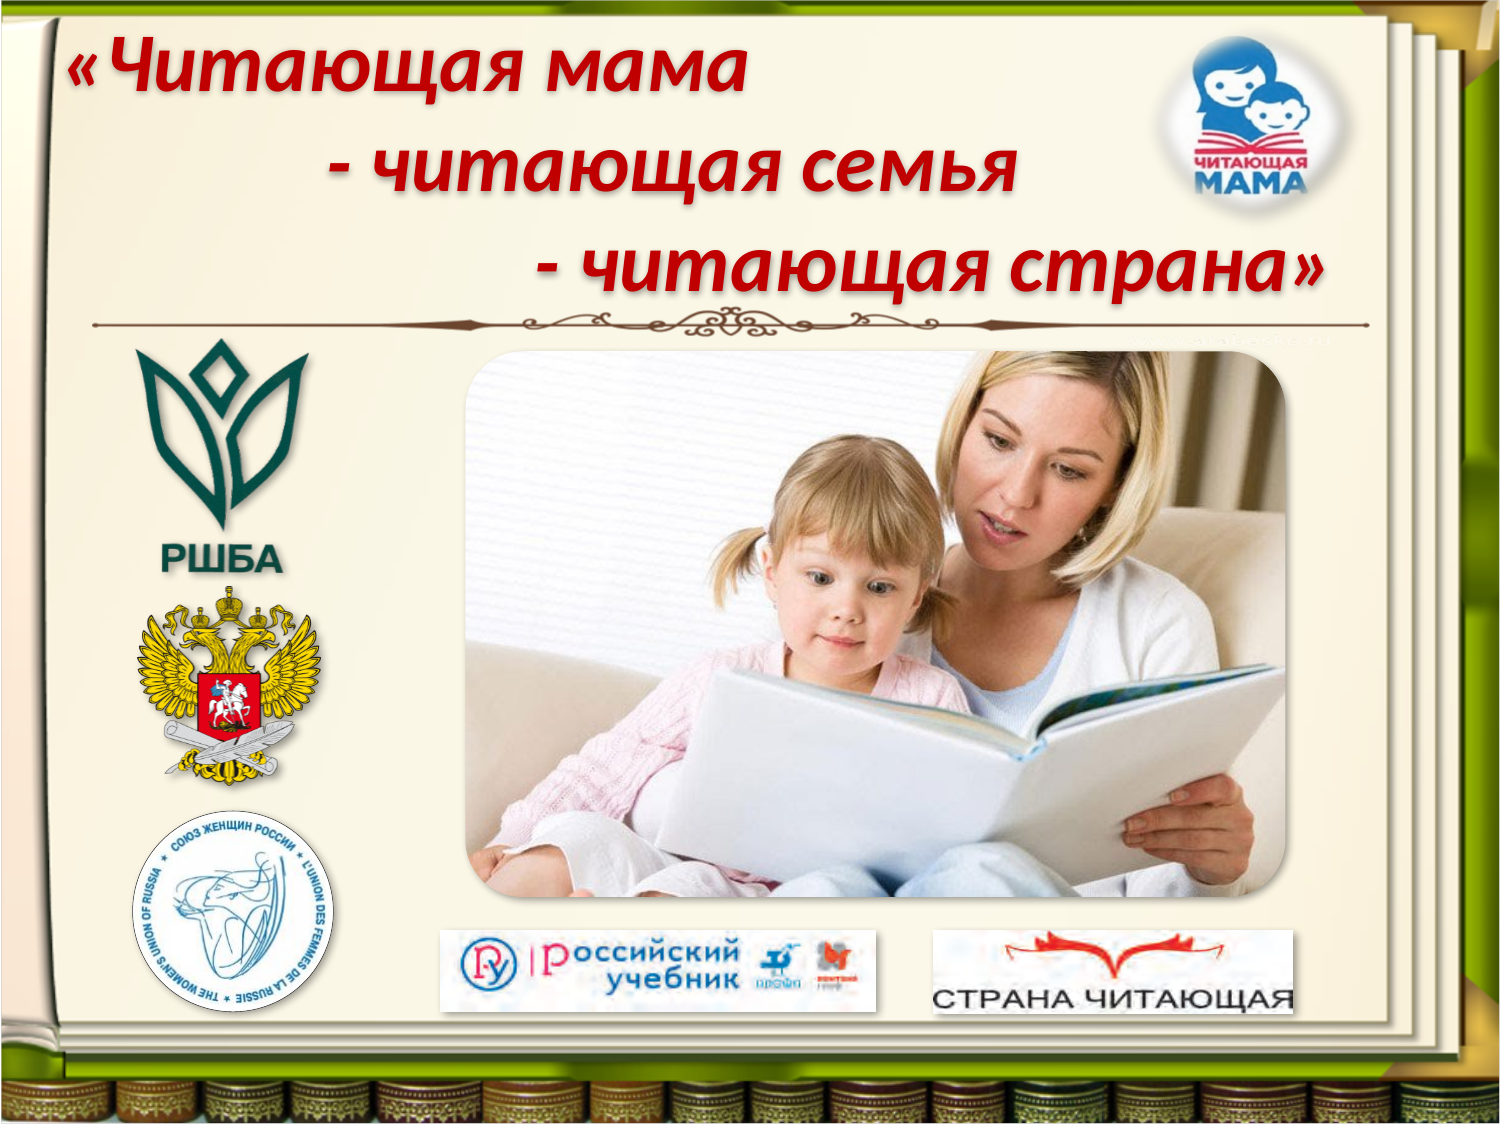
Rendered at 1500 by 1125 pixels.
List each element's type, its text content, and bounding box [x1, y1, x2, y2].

title «Читающая мама - читающая семья - читающая страна» [45, 0, 1358, 327]
picture [0, 0, 1500, 1125]
